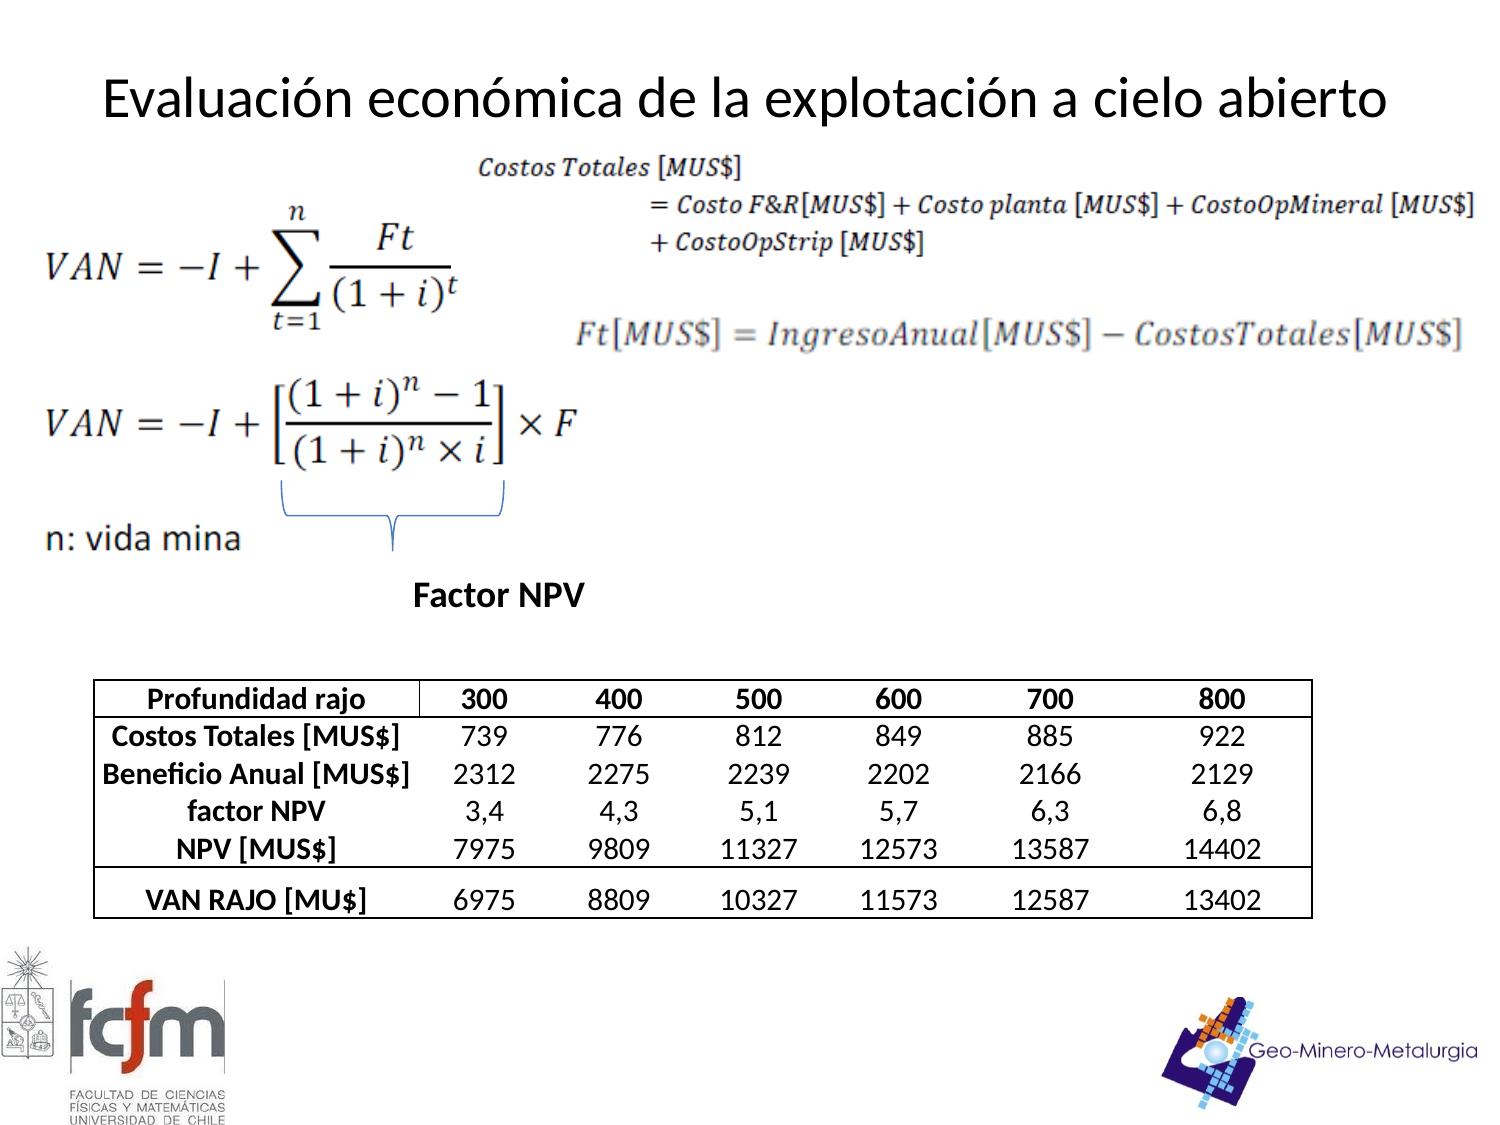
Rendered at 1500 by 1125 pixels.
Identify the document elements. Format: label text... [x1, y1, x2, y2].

table_cell 10327 [689, 868, 829, 917]
table_cell 3,4 [419, 792, 549, 830]
table_cell 9809 [549, 830, 689, 866]
table_cell 5,7 [829, 792, 969, 830]
table_cell 849 [829, 718, 969, 755]
table_cell 11573 [829, 868, 969, 917]
table_cell 4,3 [549, 792, 689, 830]
table_cell 2166 [969, 755, 1132, 792]
table_cell 6,3 [969, 792, 1132, 830]
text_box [0, 187, 739, 657]
table_cell 2312 [419, 755, 549, 792]
table_cell 11327 [689, 830, 829, 866]
picture [451, 152, 1493, 270]
table_cell factor NPV [95, 792, 419, 830]
table_cell 12587 [969, 868, 1132, 917]
table_cell 6975 [419, 868, 549, 917]
picture [559, 316, 1500, 364]
table_cell NPV [MUS$] [95, 830, 419, 866]
table_header 700 [969, 681, 1132, 716]
table_cell 2275 [549, 755, 689, 792]
table_cell 7975 [419, 830, 549, 866]
table_cell 812 [689, 718, 829, 755]
table_cell 922 [1132, 718, 1311, 755]
table_cell 2239 [689, 755, 829, 792]
picture [0, 945, 225, 1125]
table_cell 2202 [829, 755, 969, 792]
table_cell 776 [549, 718, 689, 755]
table_cell Beneficio Anual [MUS$] [95, 755, 419, 792]
title Evaluación económica de la explotación a cielo abierto [70, 0, 1421, 185]
table_cell 12573 [829, 830, 969, 866]
table_cell 6,8 [1132, 792, 1311, 830]
table_header 500 [689, 681, 829, 716]
table_cell 739 [419, 718, 549, 755]
table_header 800 [1132, 681, 1311, 716]
table_cell 14402 [1132, 830, 1311, 866]
table_cell 5,1 [689, 792, 829, 830]
table_cell 8809 [549, 868, 689, 917]
table_header 300 [420, 681, 549, 716]
table_cell 885 [969, 718, 1132, 755]
table_cell 13587 [969, 830, 1132, 866]
table_cell 13402 [1132, 868, 1311, 917]
table_header 400 [549, 681, 689, 716]
picture [1151, 997, 1477, 1125]
table_header Profundidad rajo [95, 681, 419, 716]
table_cell VAN RAJO [MU$] [95, 868, 419, 917]
table_header 600 [829, 681, 969, 716]
table_cell 2129 [1132, 755, 1311, 792]
table_cell Costos Totales [MUS$] [95, 718, 419, 755]
